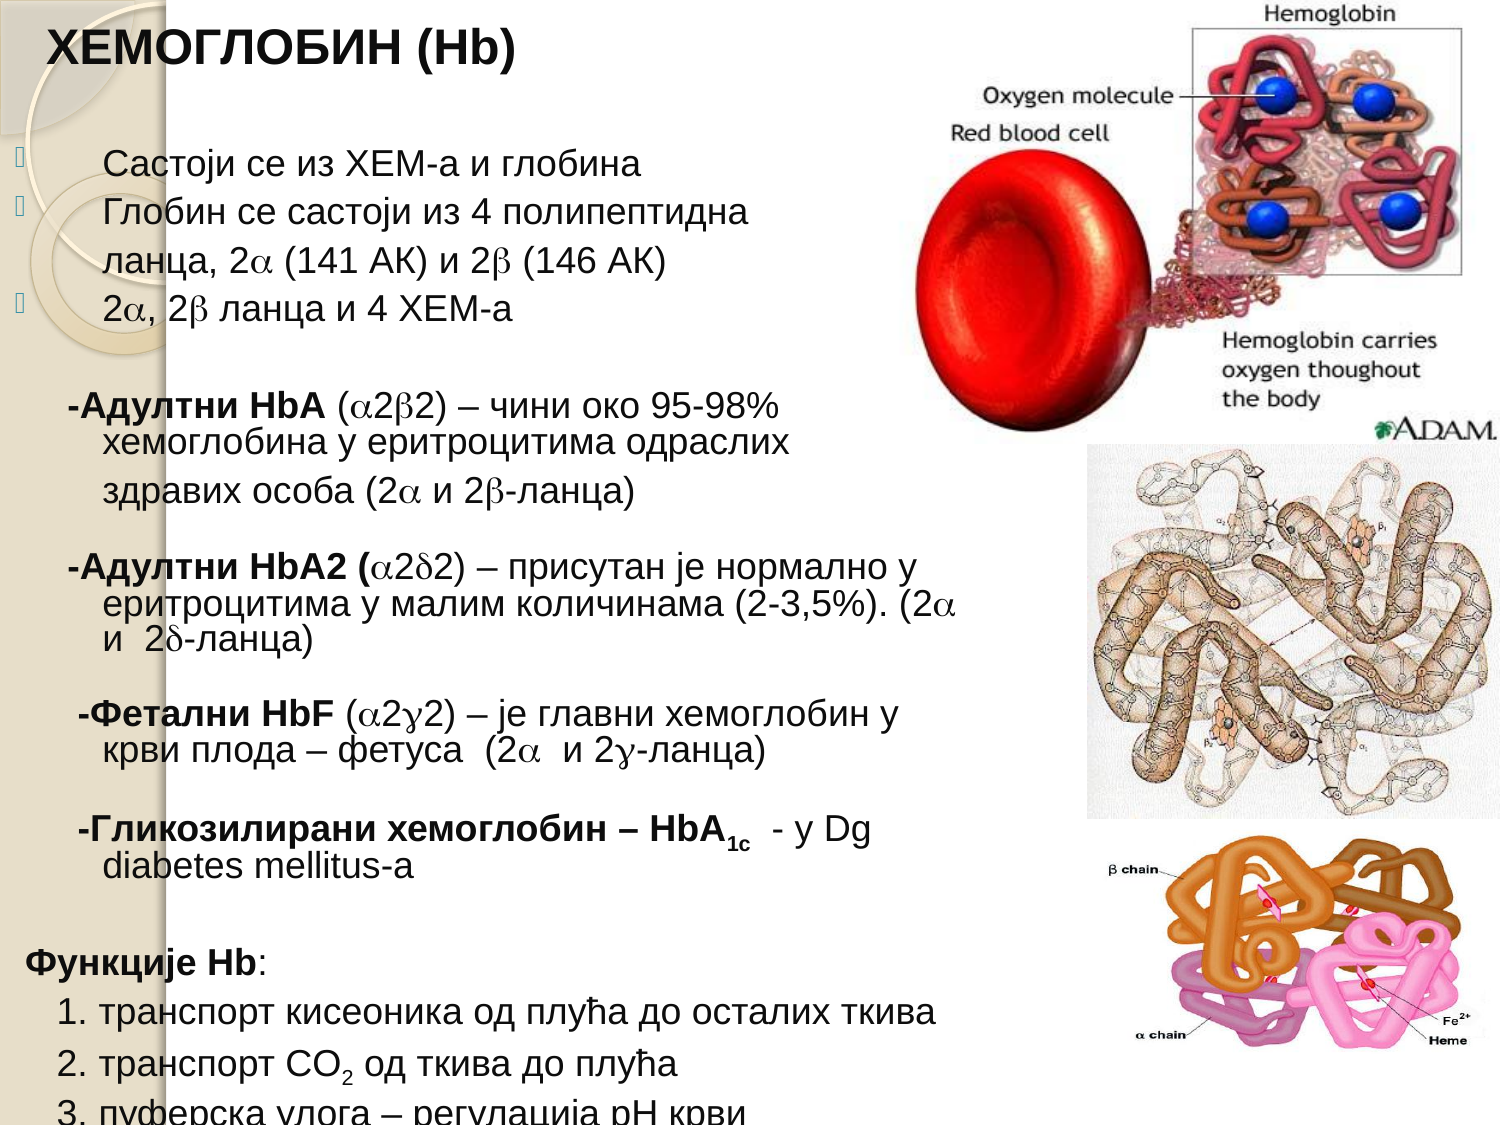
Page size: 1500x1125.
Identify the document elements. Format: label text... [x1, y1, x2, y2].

picture [874, 0, 1500, 1070]
text_box ХЕМОГЛОБИН (Hb) Састоји се из ХЕМ-а и глобина Глобин се састоји из 4 полипептидна ланца, 2 (141 АК) и 2 (146 АК) 2, 2 ланца и 4 ХЕМ-а -Адултни HbA (22) – чини око 95-98% хемоглобина у еритроцитима одраслих здравих особа (2 и 2-ланца) -Адултни HbA2 (22) – присутан је нормално у еритроцитима у малим количинама (2-3,5%). (2 и 2-ланца) -Фетални HbF (22) – је главни хемоглобин у крви плода – фетуса (2 и 2-ланца) -Гликозилирани хемоглобин – HbA1c - у Dg diabetes mеllitus-a Функције Hb: 1. транспорт кисеоника од плућа до осталих ткива 2. транспорт CO2 од ткива до плућа 3. пуферска улога – регулација pH крви [0, 19, 1000, 1070]
